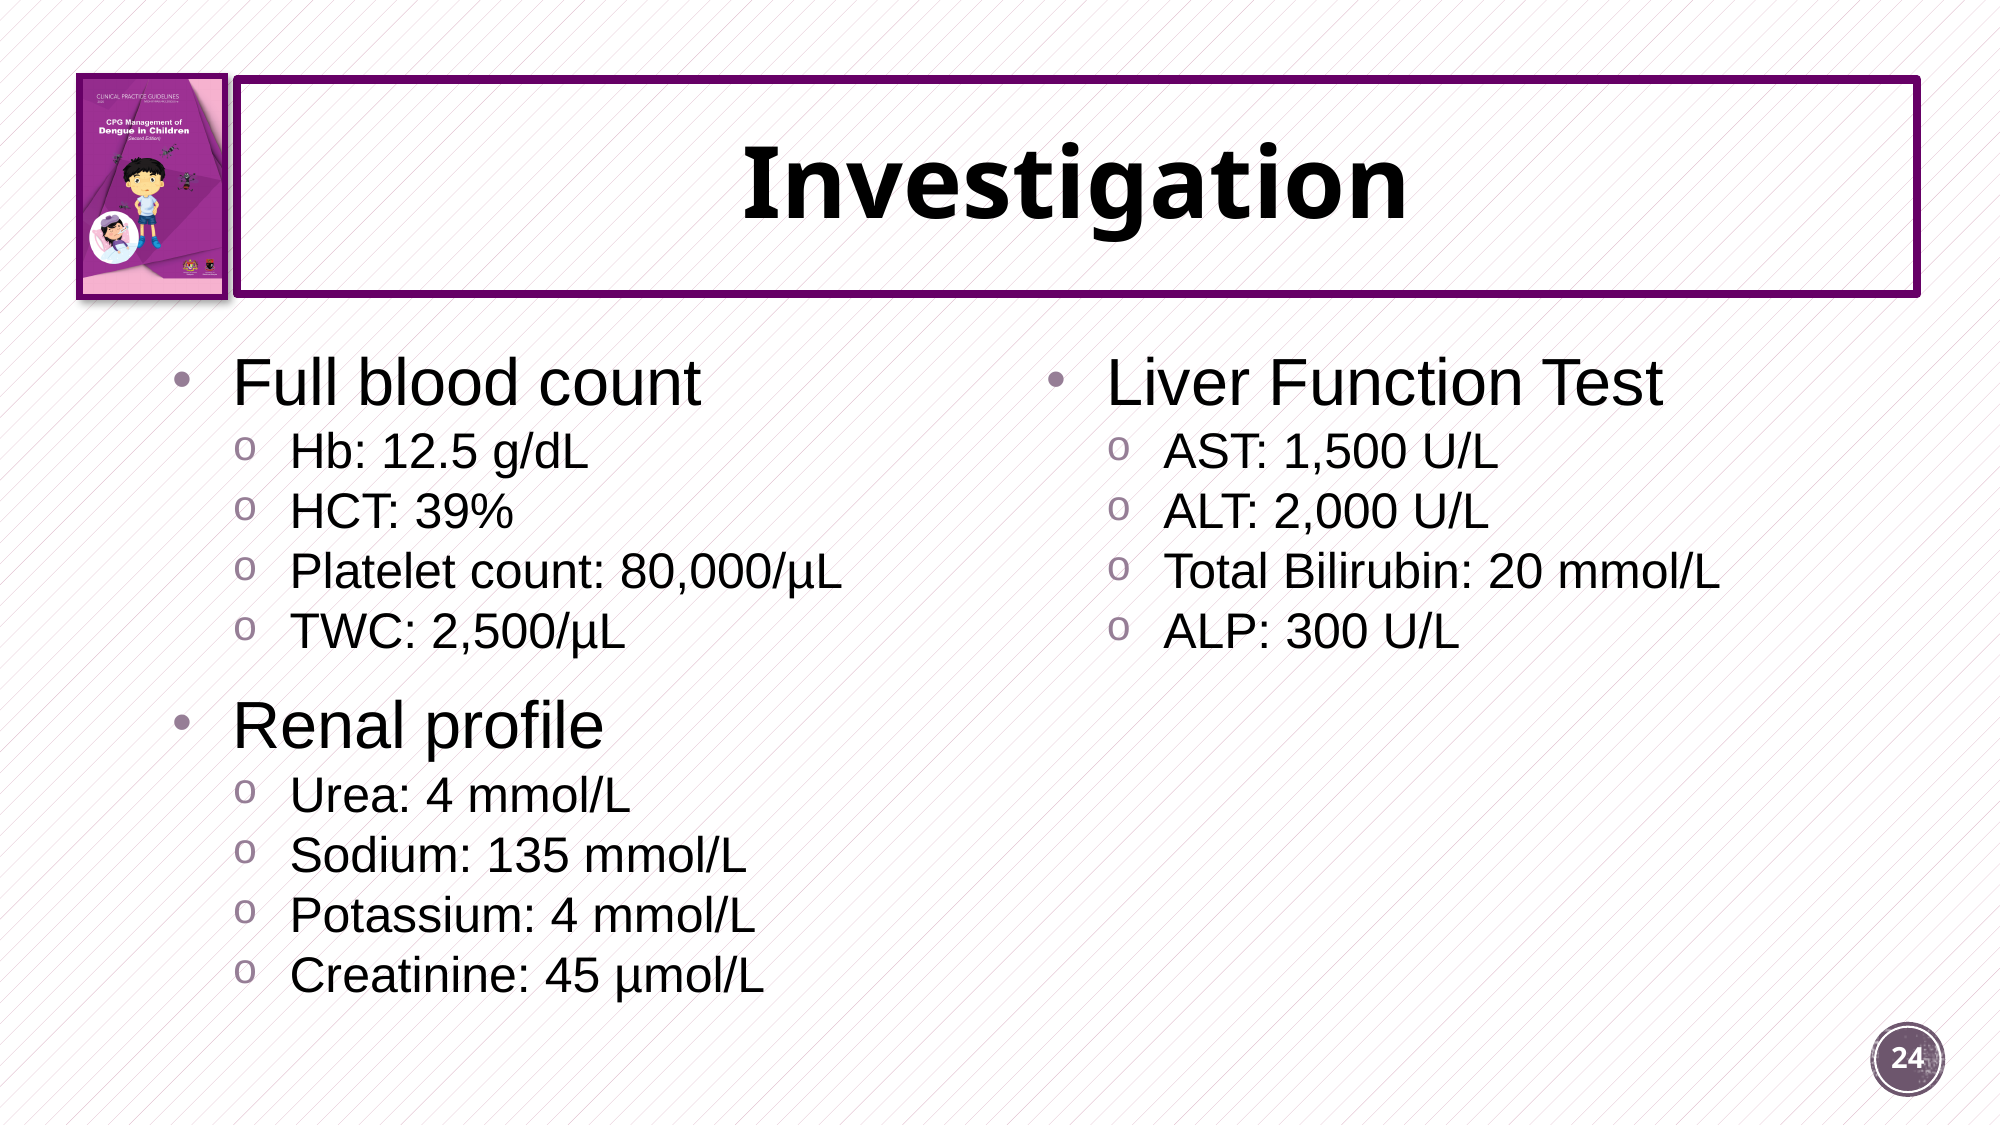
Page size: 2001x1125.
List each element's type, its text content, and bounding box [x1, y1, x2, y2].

text_box Renal profile Urea: 4 mmol/L Sodium: 135 mmol/L Potassium: 4 mmol/L Creatinine: 45 µmol/L [157, 674, 912, 1043]
text_box Liver Function Test AST: 1,500 U/L ALT: 2,000 U/L Total Bilirubin: 20 mmol/L ALP: 300 U/L [1031, 331, 1822, 675]
slide_number 24 [1855, 1028, 1961, 1089]
list Full blood count Hb: 12.5 g/dL HCT: 39% Platelet count: 80,000/µL TWC: 2,500/µL [157, 331, 948, 1068]
picture [83, 79, 222, 294]
text_box Investigation [237, 79, 1918, 294]
